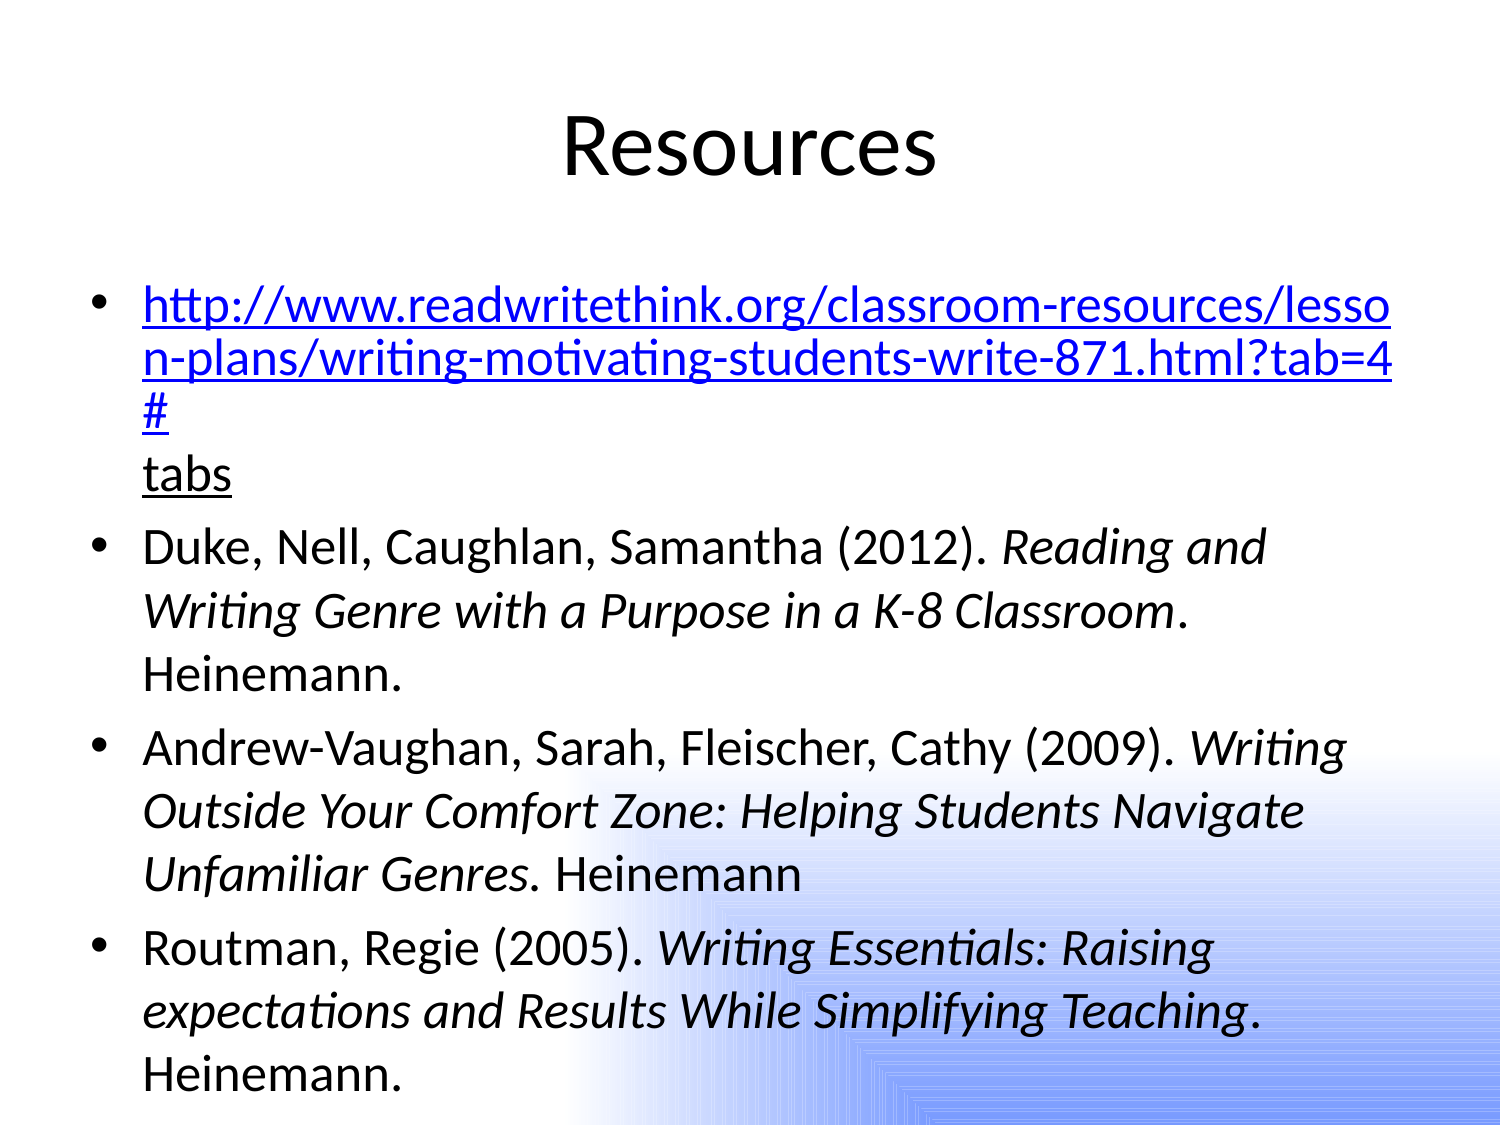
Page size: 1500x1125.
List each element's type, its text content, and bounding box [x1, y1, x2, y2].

title Resources [75, 45, 1425, 233]
list http://www.readwritethink.org/classroom-resources/lesson-plans/writing-motivating-students-write-871.html?tab=4#tabs Duke, Nell, Caughlan, Samantha (2012). Reading and Writing Genre with a Purpose in a K-8 Classroom. Heinemann. Andrew-Vaughan, Sarah, Fleischer, Cathy (2009). Writing Outside Your Comfort Zone: Helping Students Navigate Unfamiliar Genres. Heinemann Routman, Regie (2005). Writing Essentials: Raising expectations and Results While Simplifying Teaching. Heinemann. [75, 262, 1425, 1005]
